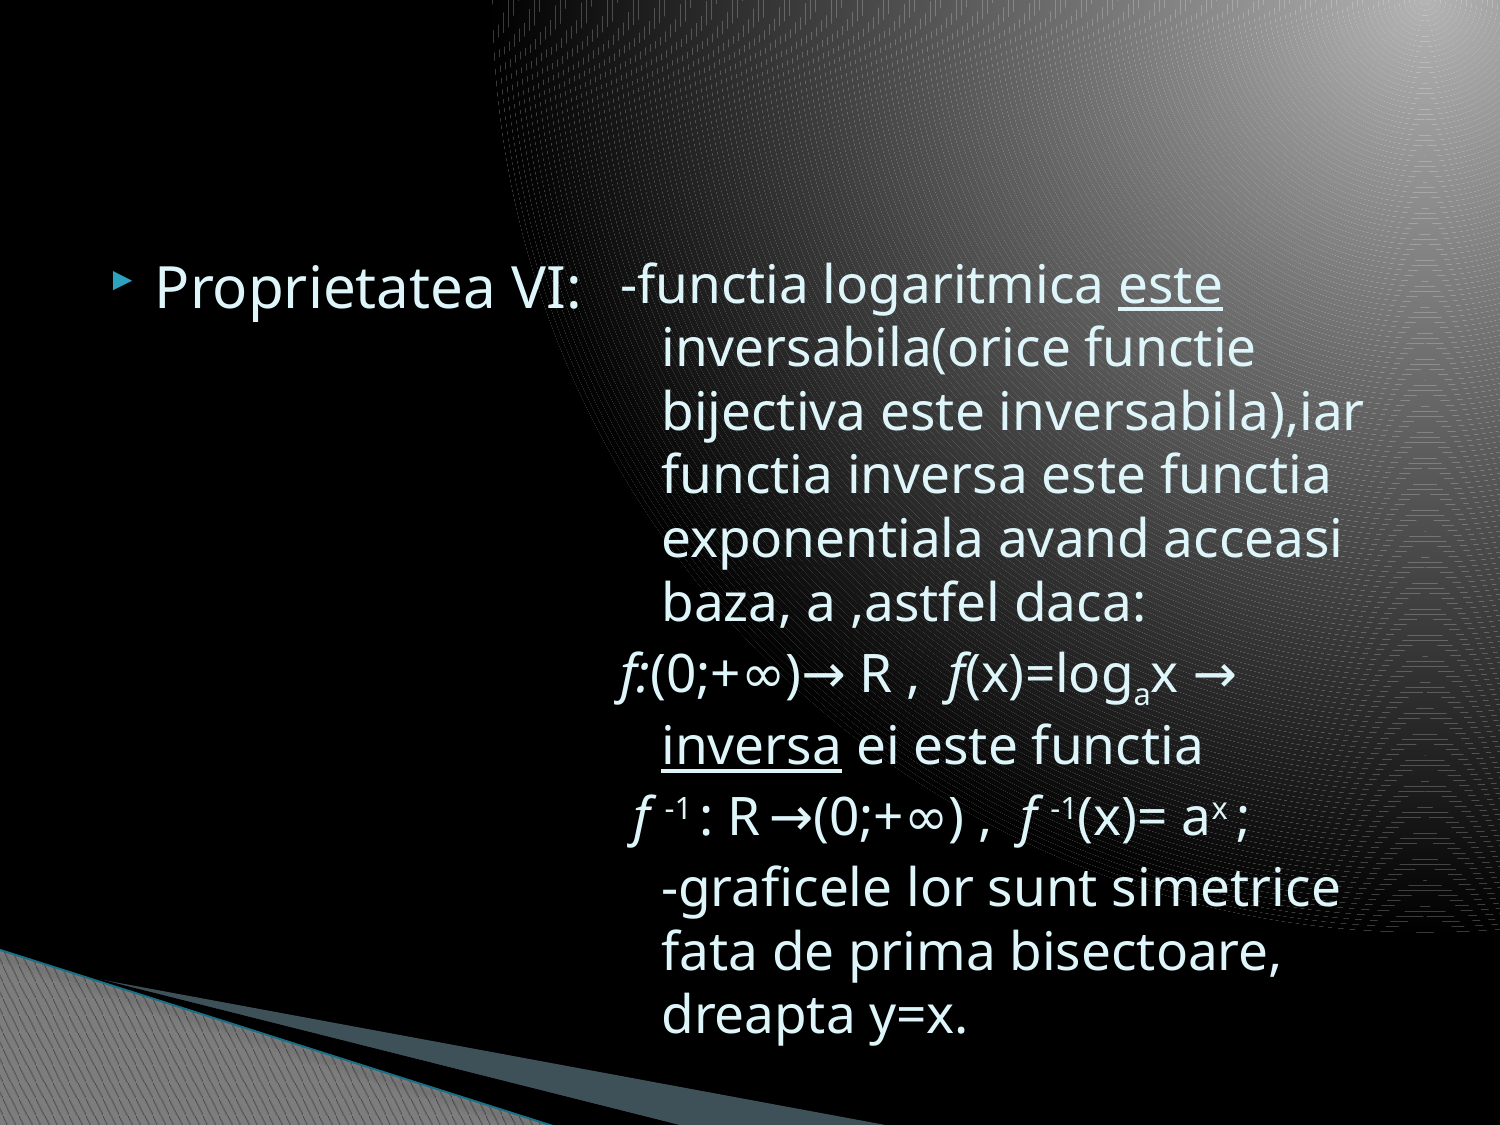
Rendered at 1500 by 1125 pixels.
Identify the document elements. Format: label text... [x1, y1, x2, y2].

list -functia logaritmica este inversabila(orice functie bijectiva este inversabila),iar functia inversa este functia exponentiala avand acceasi baza, a ,astfel daca: f:(0;+∞)→ R , f(x)=logax → inversa ei este functia f -1 : R →(0;+∞) , f -1(x)= ax ; -graficele lor sunt simetrice fata de prima bisectoare, dreapta y=x. [587, 242, 1426, 1063]
picture [0, 952, 543, 1125]
list Proprietatea VI: [74, 242, 587, 986]
